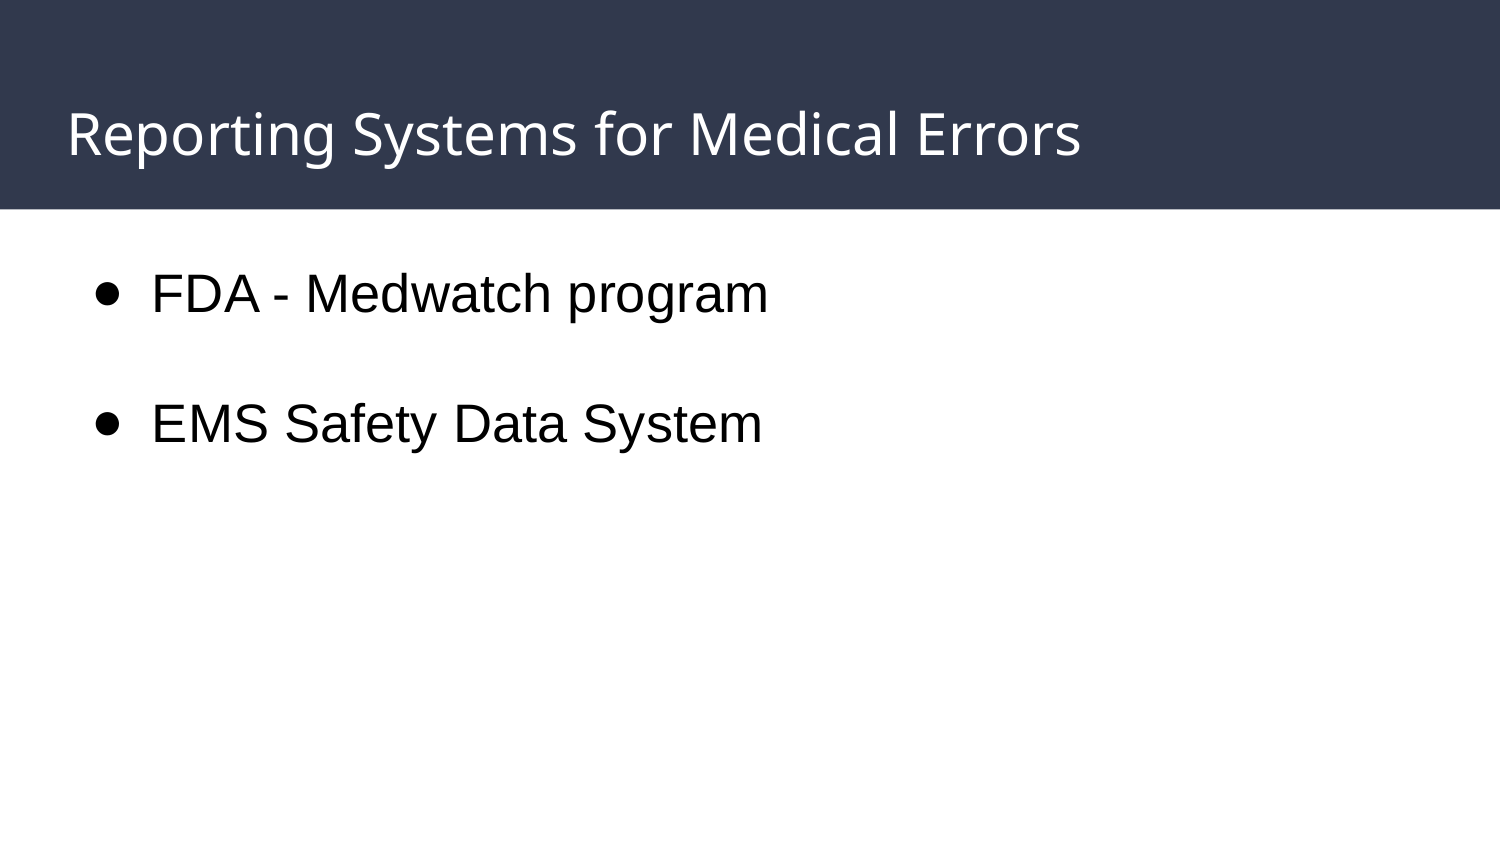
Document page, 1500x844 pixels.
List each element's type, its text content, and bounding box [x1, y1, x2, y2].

title Reporting Systems for Medical Errors [51, 82, 1449, 185]
text_box FDA - Medwatch program EMS Safety Data System [61, 243, 1460, 764]
